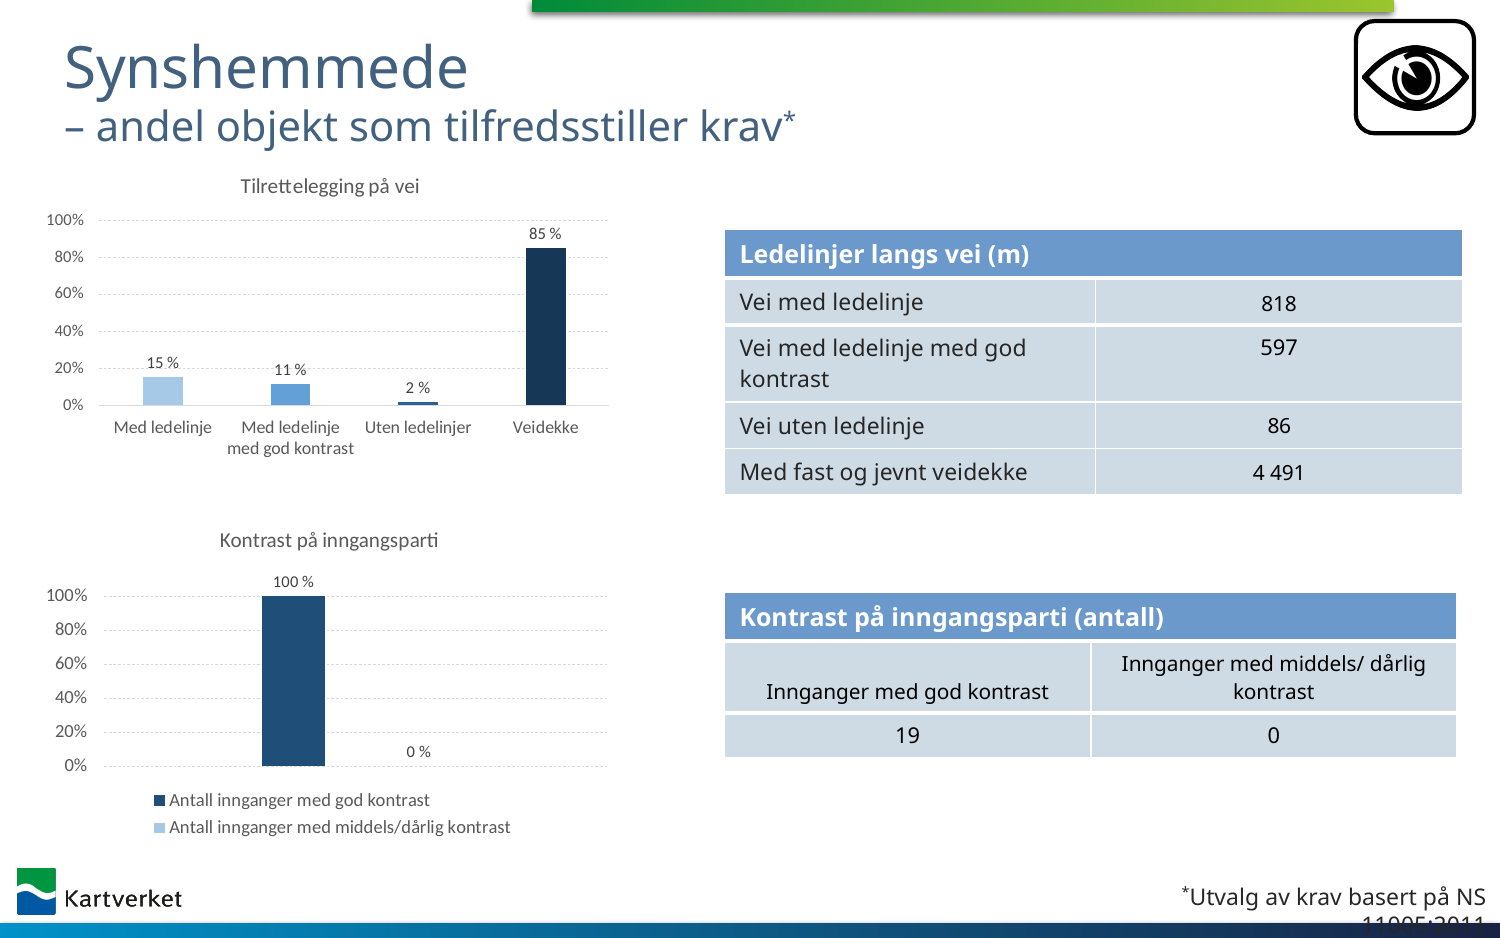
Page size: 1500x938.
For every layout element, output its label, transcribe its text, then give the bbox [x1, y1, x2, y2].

picture [41, 520, 618, 846]
table_cell 0 [1092, 715, 1456, 757]
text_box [1355, 20, 1475, 134]
table_cell Innganger med middels/ dårlig kontrast [1092, 643, 1456, 711]
text_box Synshemmede – andel objekt som tilfredsstiller krav* [49, 24, 1431, 158]
table_cell Med fast og jevnt veidekke [725, 449, 1095, 494]
picture [41, 166, 619, 492]
table_cell 4 491 [1096, 449, 1462, 494]
table_cell 818 [1096, 280, 1462, 323]
table_header Ledelinjer langs vei (m) [725, 230, 1462, 276]
table_cell Innganger med god kontrast [725, 643, 1090, 711]
table_cell Vei uten ledelinje [725, 403, 1095, 448]
table_cell 597 [1096, 327, 1462, 401]
table_cell 19 [725, 715, 1090, 757]
table_cell Vei med ledelinje [725, 280, 1095, 323]
table_cell Vei med ledelinje med god kontrast [725, 327, 1095, 401]
table_cell 86 [1096, 403, 1462, 448]
text_box *Utvalg av krav basert på NS 11005:2011 [1068, 873, 1500, 938]
table_header Kontrast på inngangsparti (antall) [725, 593, 1456, 639]
